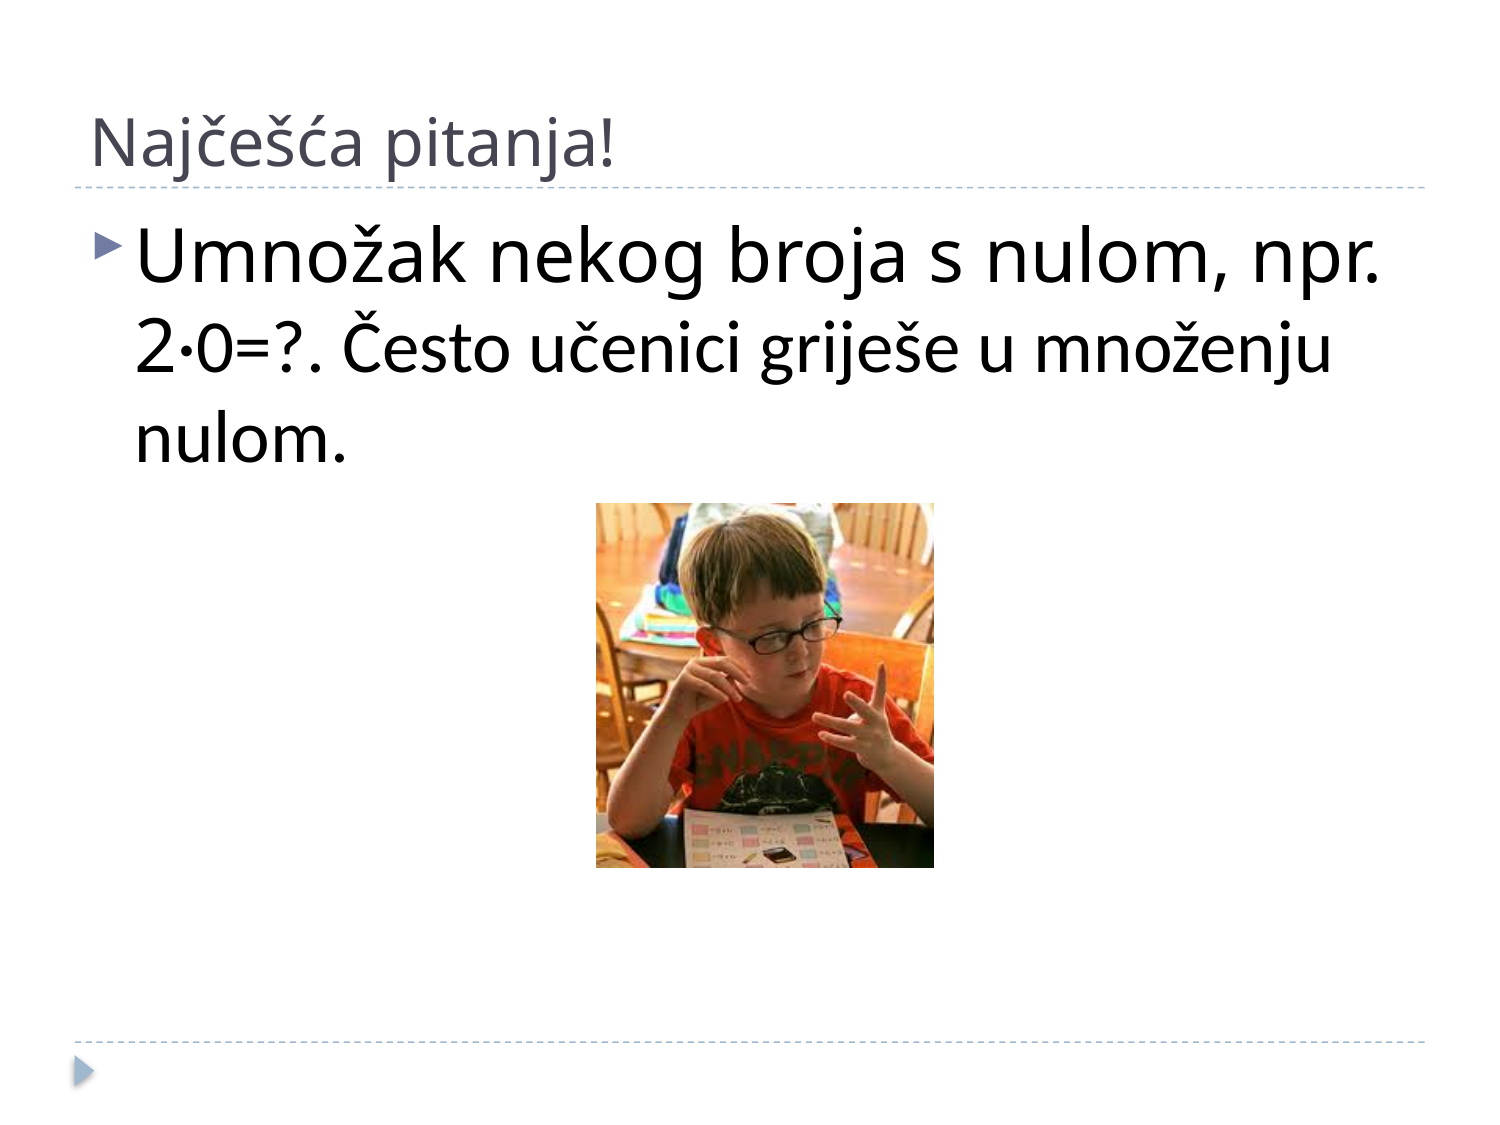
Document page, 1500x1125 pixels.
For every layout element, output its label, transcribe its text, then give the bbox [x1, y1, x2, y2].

title Najčešća pitanja! [75, 24, 1425, 188]
picture [596, 503, 935, 868]
list Umnožak nekog broja s nulom, npr. 2·0=?. Često učenici griješe u množenju nulom. [75, 200, 1425, 1010]
